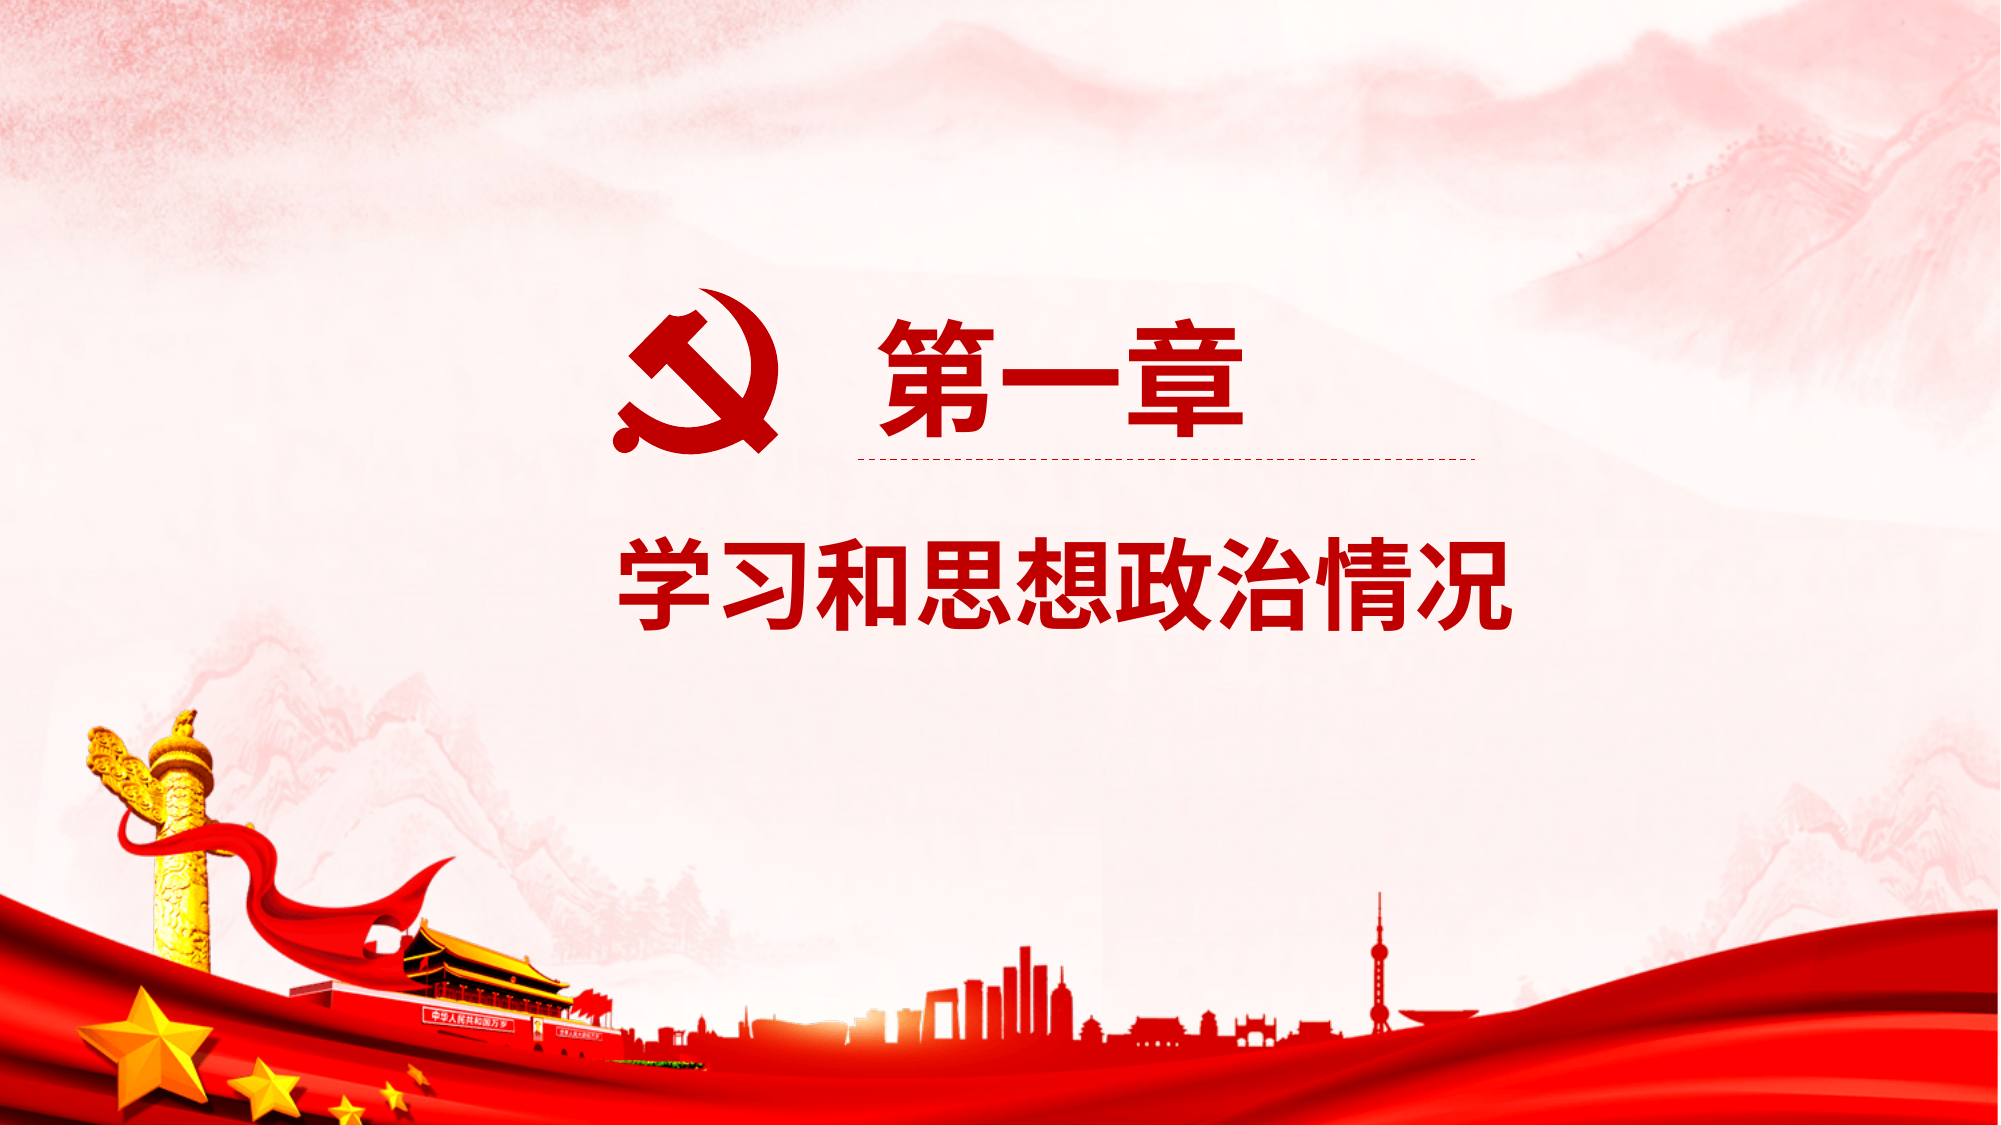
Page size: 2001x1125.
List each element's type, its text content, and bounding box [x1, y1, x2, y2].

picture [0, 0, 2001, 1125]
text_box 学习和思想政治情况 [447, 514, 1682, 650]
text_box [612, 288, 779, 455]
text_box 第一章 [858, 294, 1381, 459]
